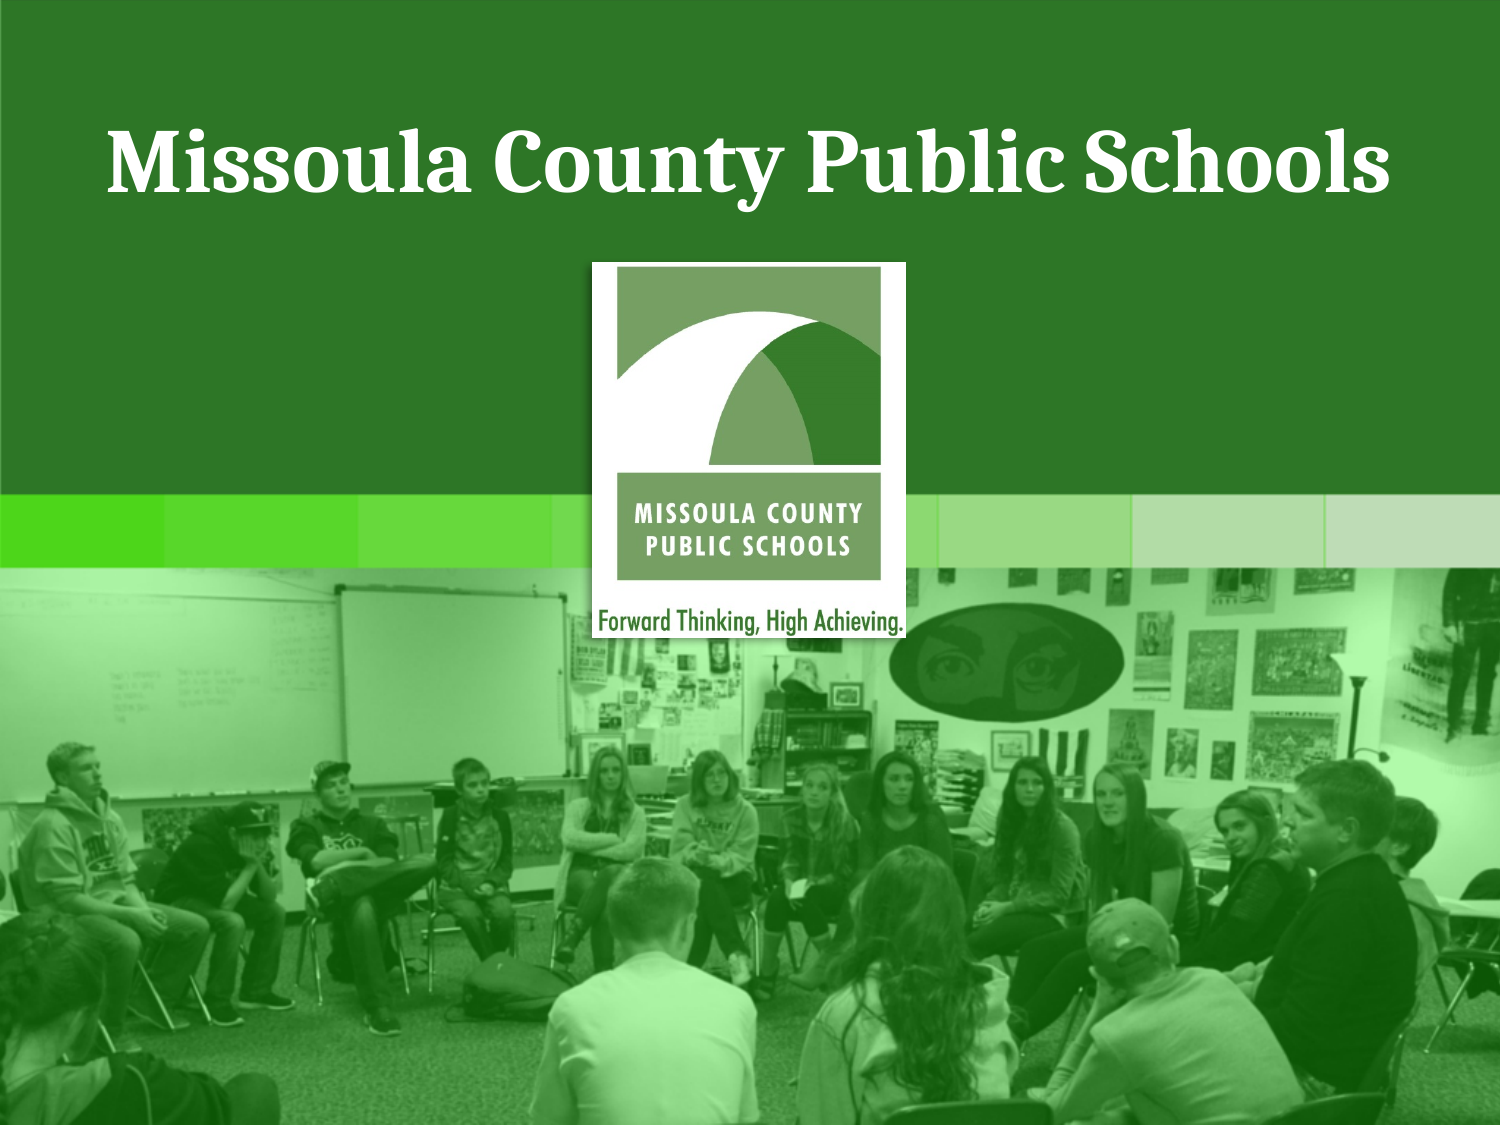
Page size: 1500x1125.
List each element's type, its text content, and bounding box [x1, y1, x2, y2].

title Missoula County Public Schools [75, 62, 1425, 250]
picture [0, 0, 1500, 1125]
